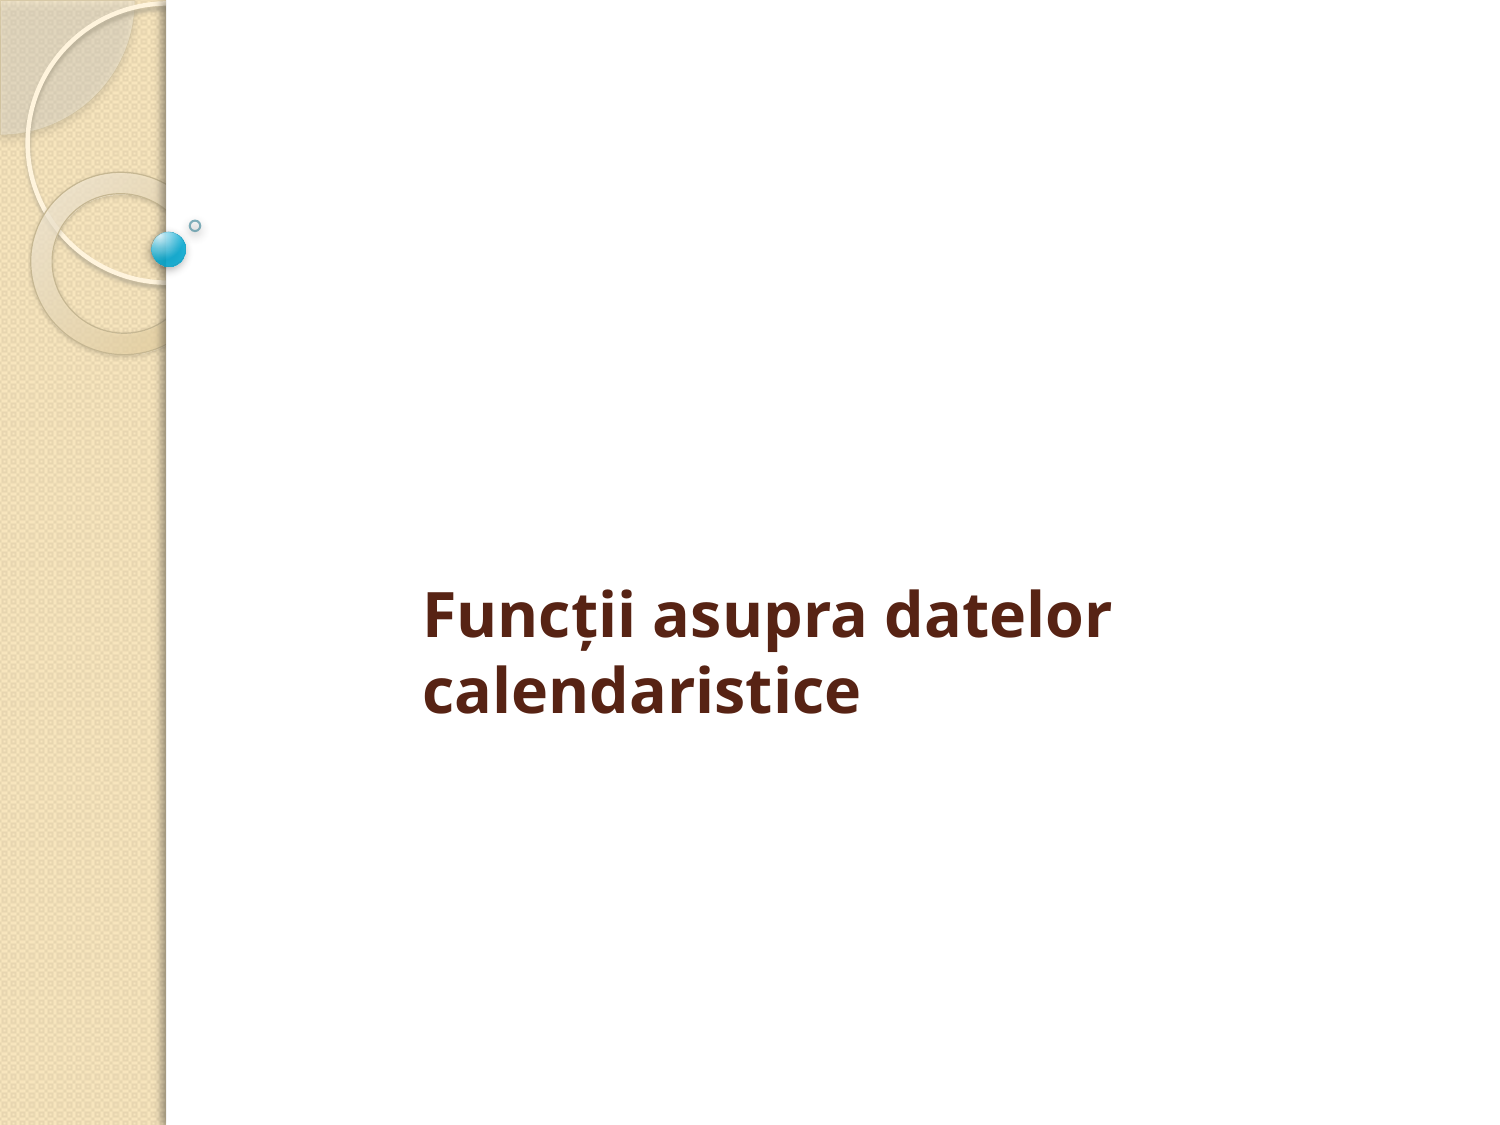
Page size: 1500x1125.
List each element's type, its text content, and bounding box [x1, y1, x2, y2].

title Funcţii asupra datelor calendaristice [407, 491, 1412, 734]
